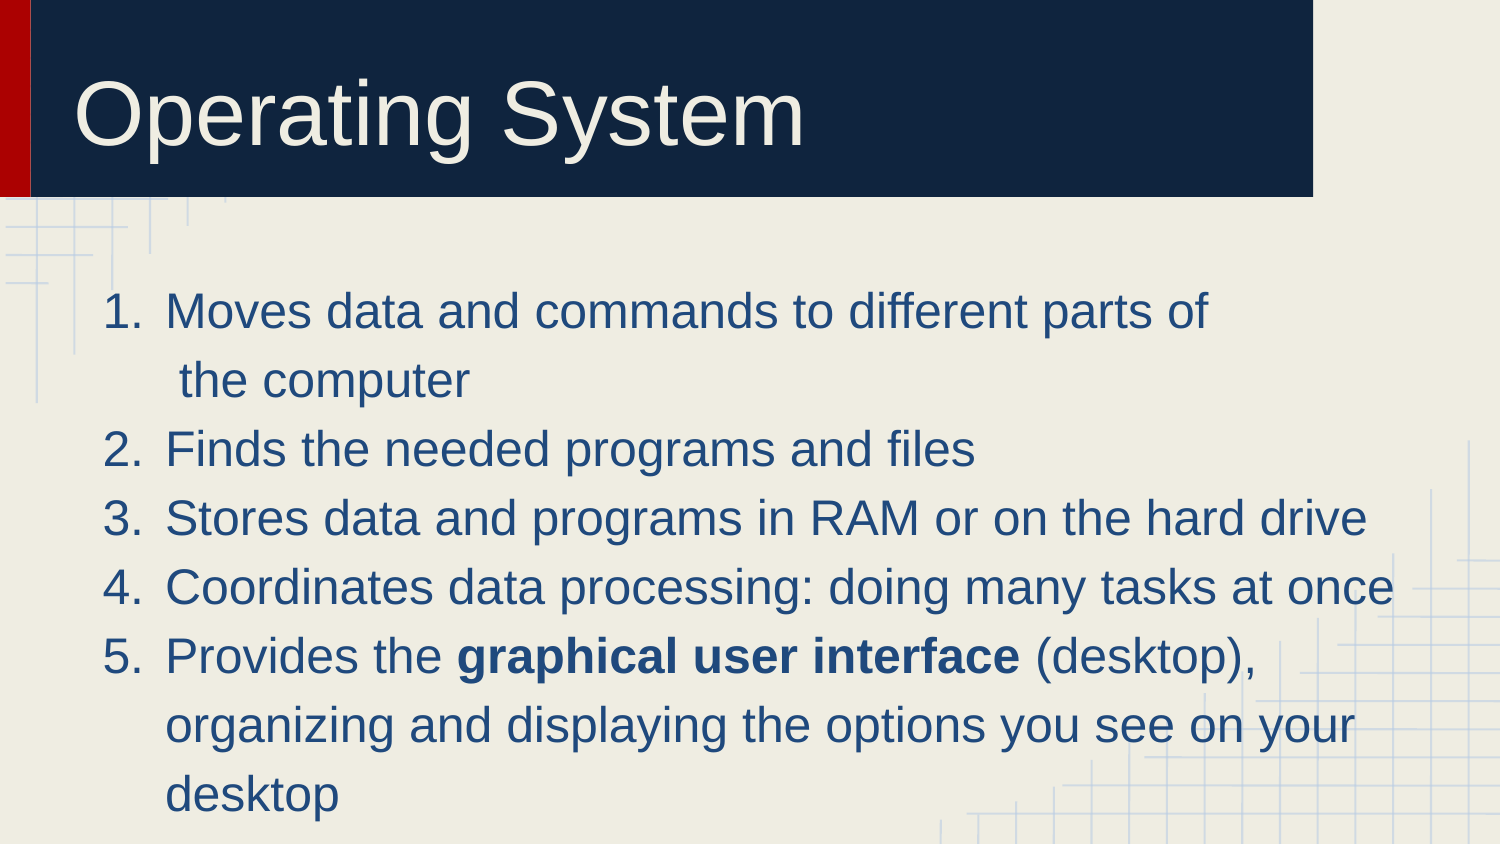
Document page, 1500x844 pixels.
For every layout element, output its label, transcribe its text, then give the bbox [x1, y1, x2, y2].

list Moves data and commands to different parts of the computer Finds the needed programs and files Stores data and programs in RAM or on the hard drive Coordinates data processing: doing many tasks at once Provides the graphical user interface (desktop), organizing and displaying the options you see on your desktop [75, 209, 1425, 806]
title Operating System [58, 12, 1338, 179]
